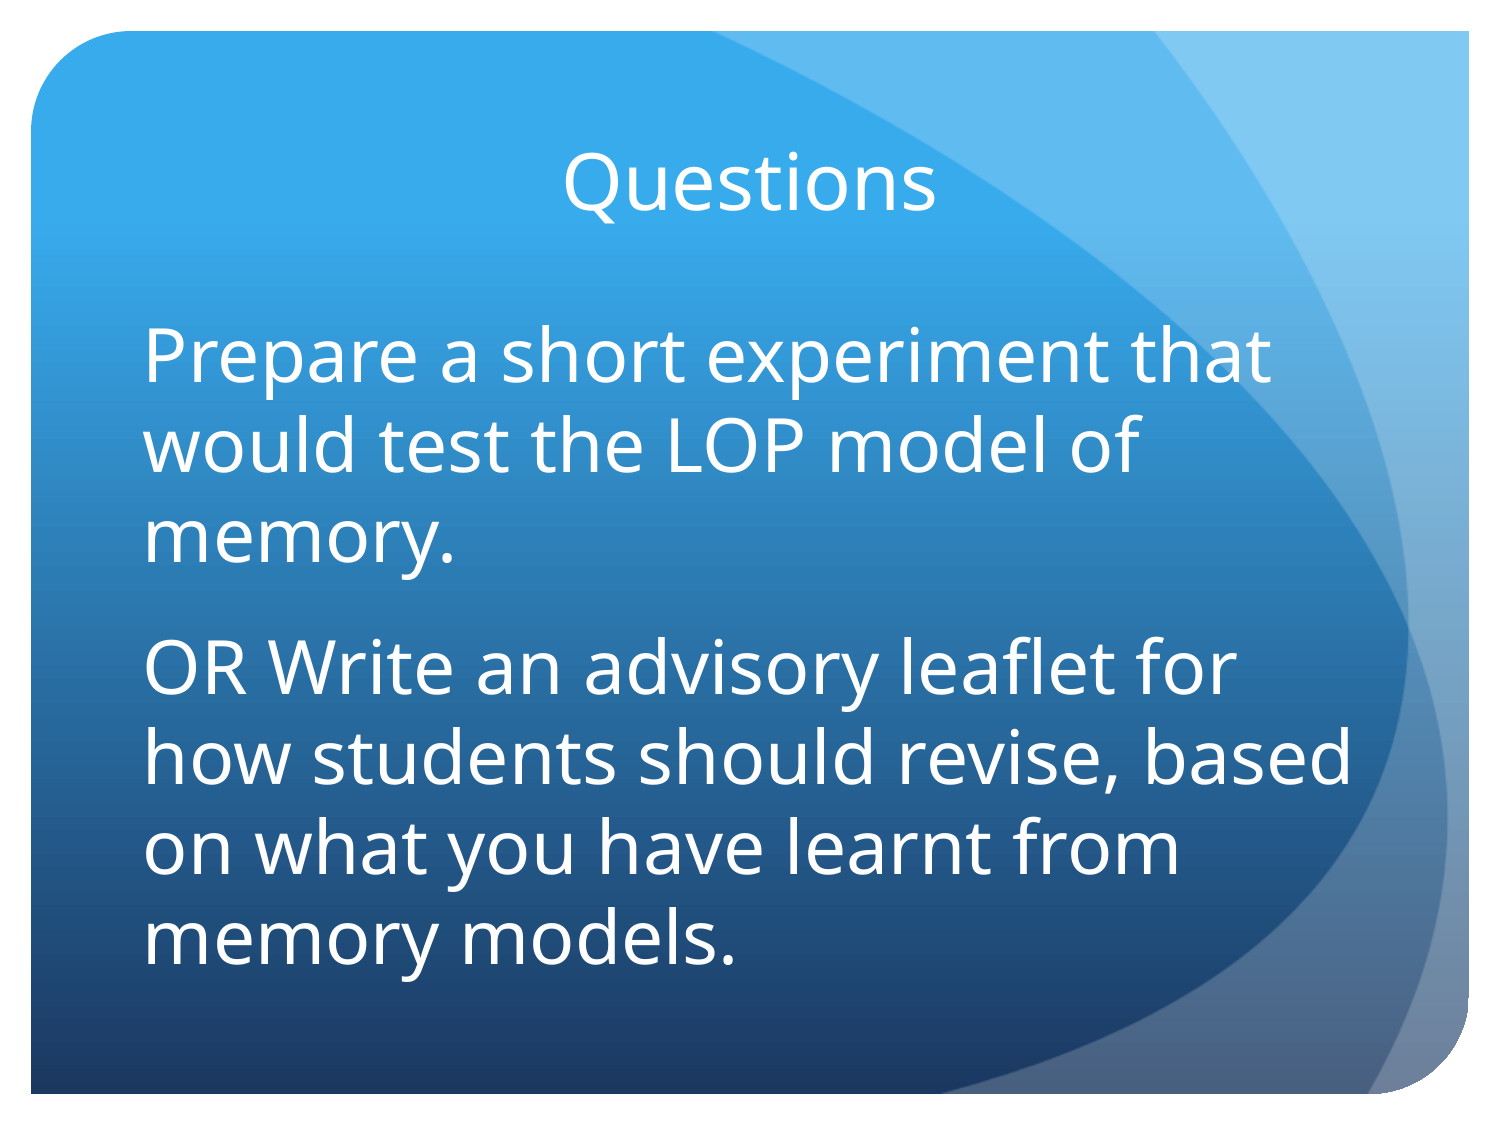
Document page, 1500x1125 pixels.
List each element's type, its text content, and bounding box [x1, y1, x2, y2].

list Prepare a short experiment that would test the LOP model of memory. OR Write an advisory leaflet for how students should revise, based on what you have learnt from memory models. [127, 299, 1372, 991]
title Questions [127, 62, 1372, 234]
picture [24, 30, 1473, 1094]
